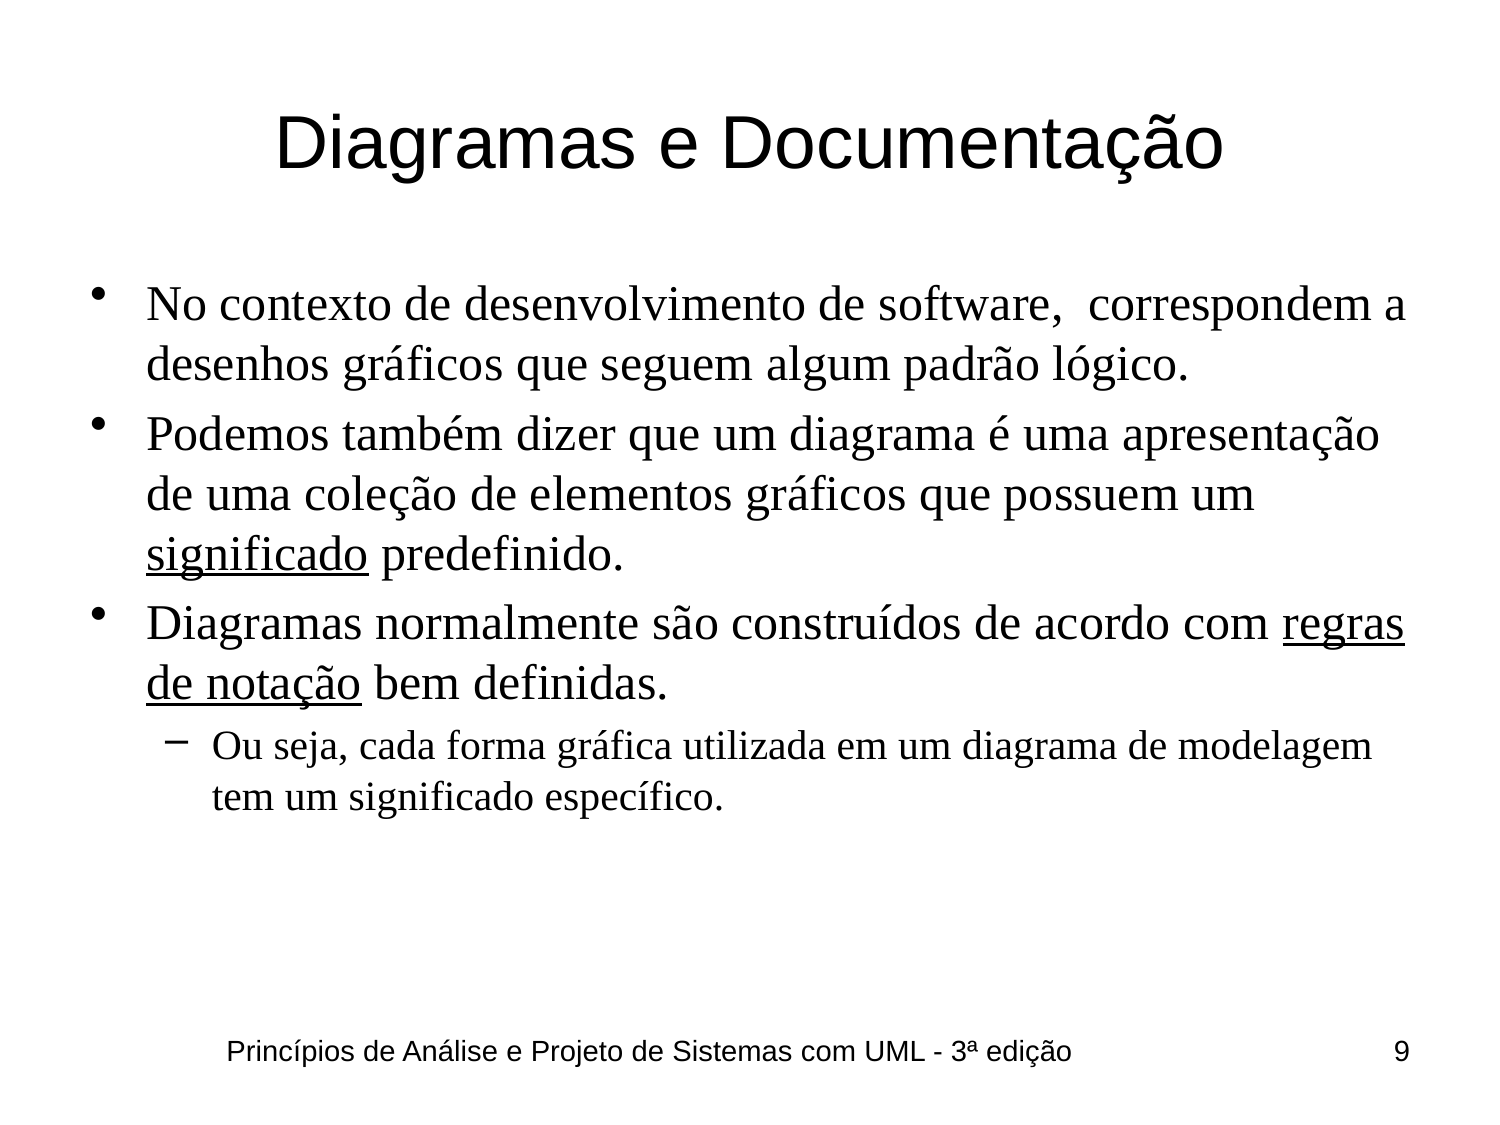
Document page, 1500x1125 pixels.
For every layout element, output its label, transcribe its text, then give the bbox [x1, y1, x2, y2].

title Diagramas e Documentação [74, 44, 1426, 233]
list No contexto de desenvolvimento de software, correspondem a desenhos gráficos que seguem algum padrão lógico. Podemos também dizer que um diagrama é uma apresentação de uma coleção de elementos gráficos que possuem um significado predefinido. Diagramas normalmente são construídos de acordo com regras de notação bem definidas. Ou seja, cada forma gráfica utilizada em um diagrama de modelagem tem um significado específico. [74, 262, 1426, 1006]
slide_number 9 [1237, 1024, 1426, 1103]
footer Princípios de Análise e Projeto de Sistemas com UML - 3ª edição [74, 1024, 1226, 1103]
